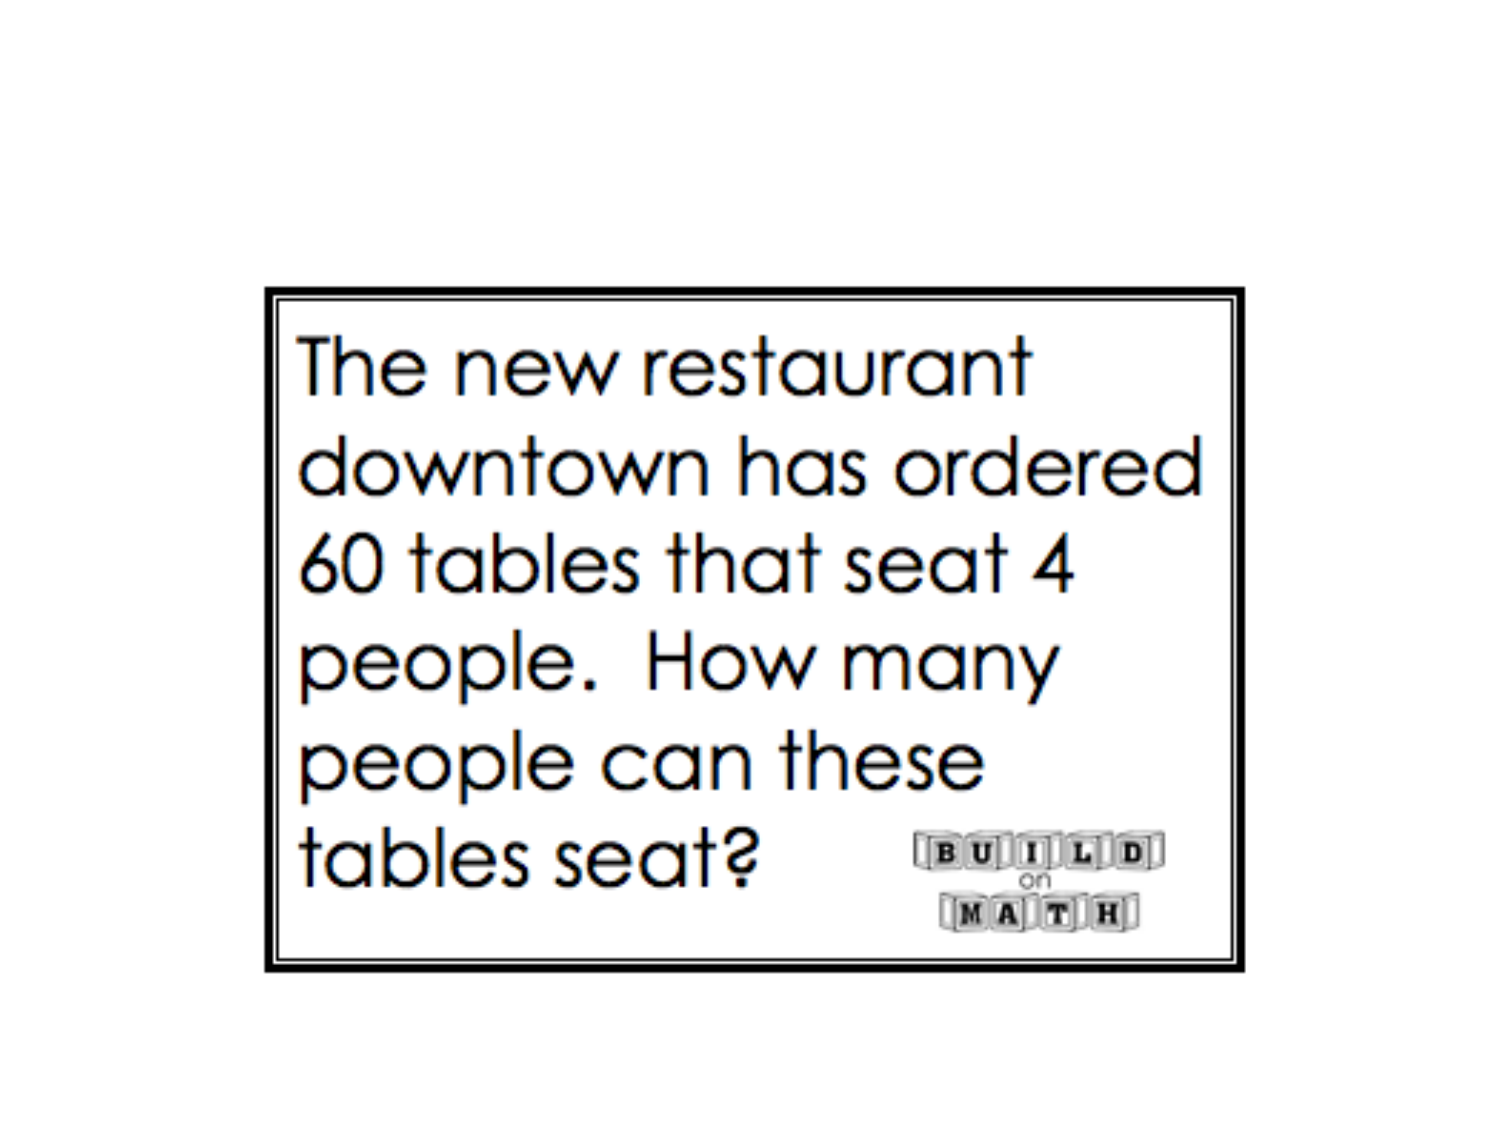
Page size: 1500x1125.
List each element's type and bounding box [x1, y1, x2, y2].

list [74, 262, 1426, 1006]
